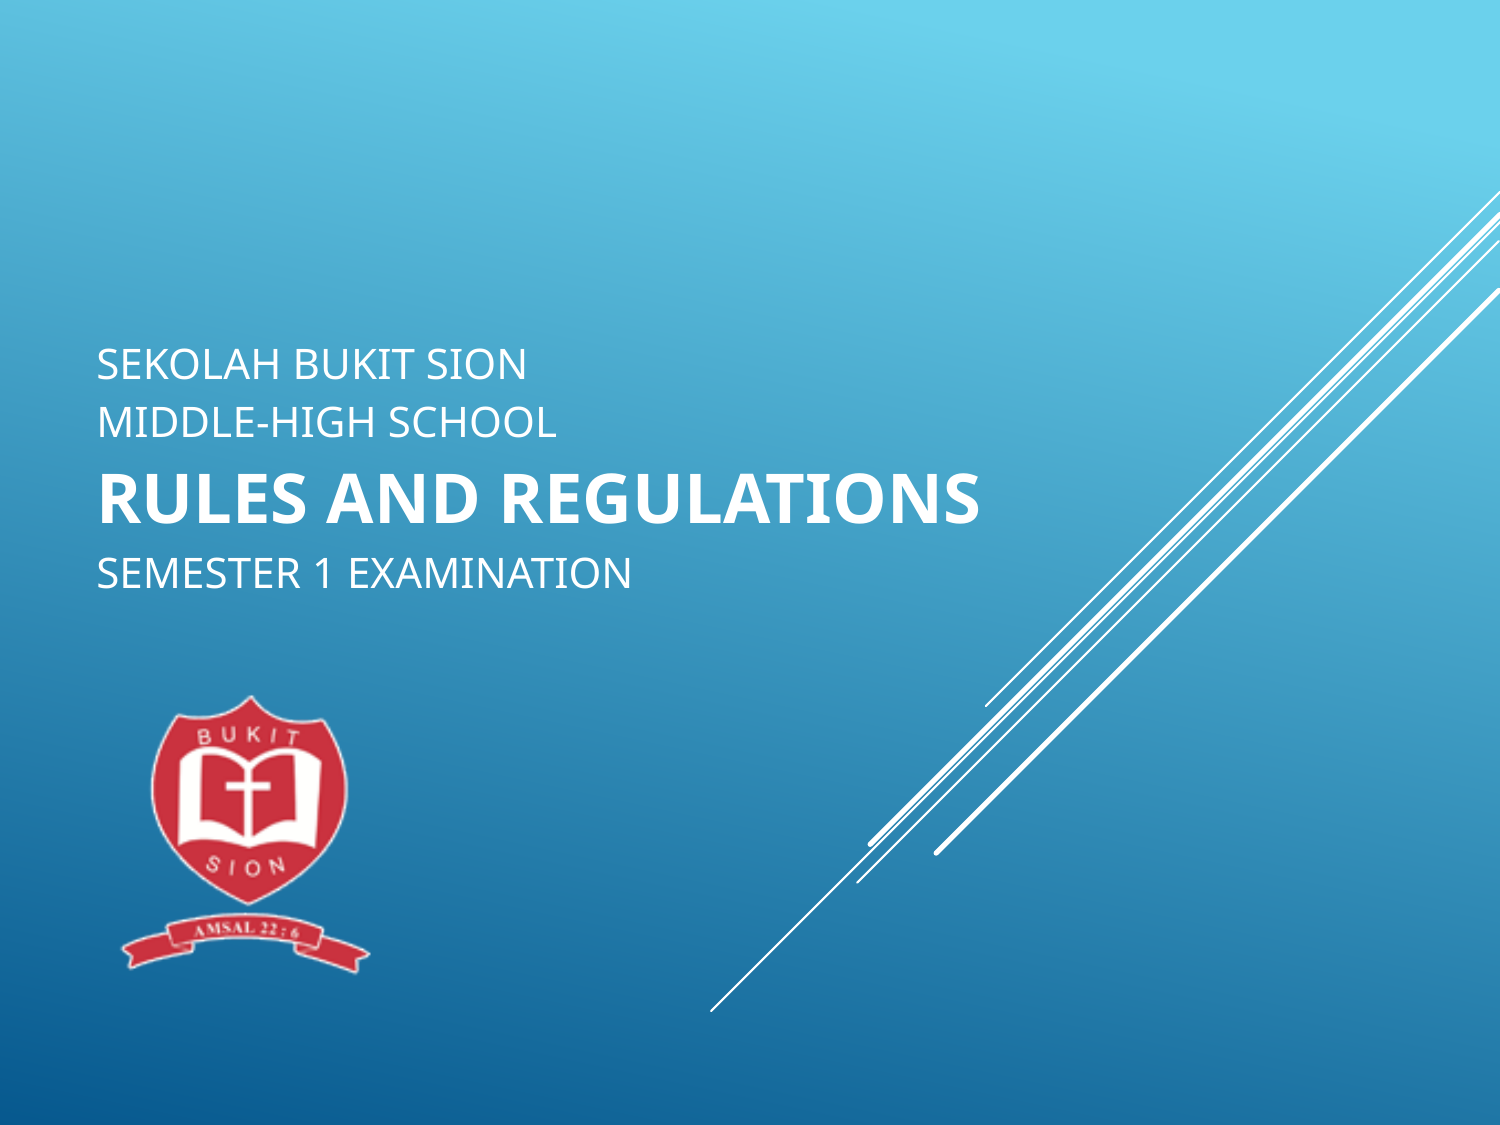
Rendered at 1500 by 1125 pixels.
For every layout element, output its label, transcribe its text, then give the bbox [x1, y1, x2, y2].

title SEKOLAH Bukit Sion Middle-High School RULES AND REGULATIONS Semester 1 Examination [81, 324, 1419, 610]
picture [80, 674, 413, 980]
